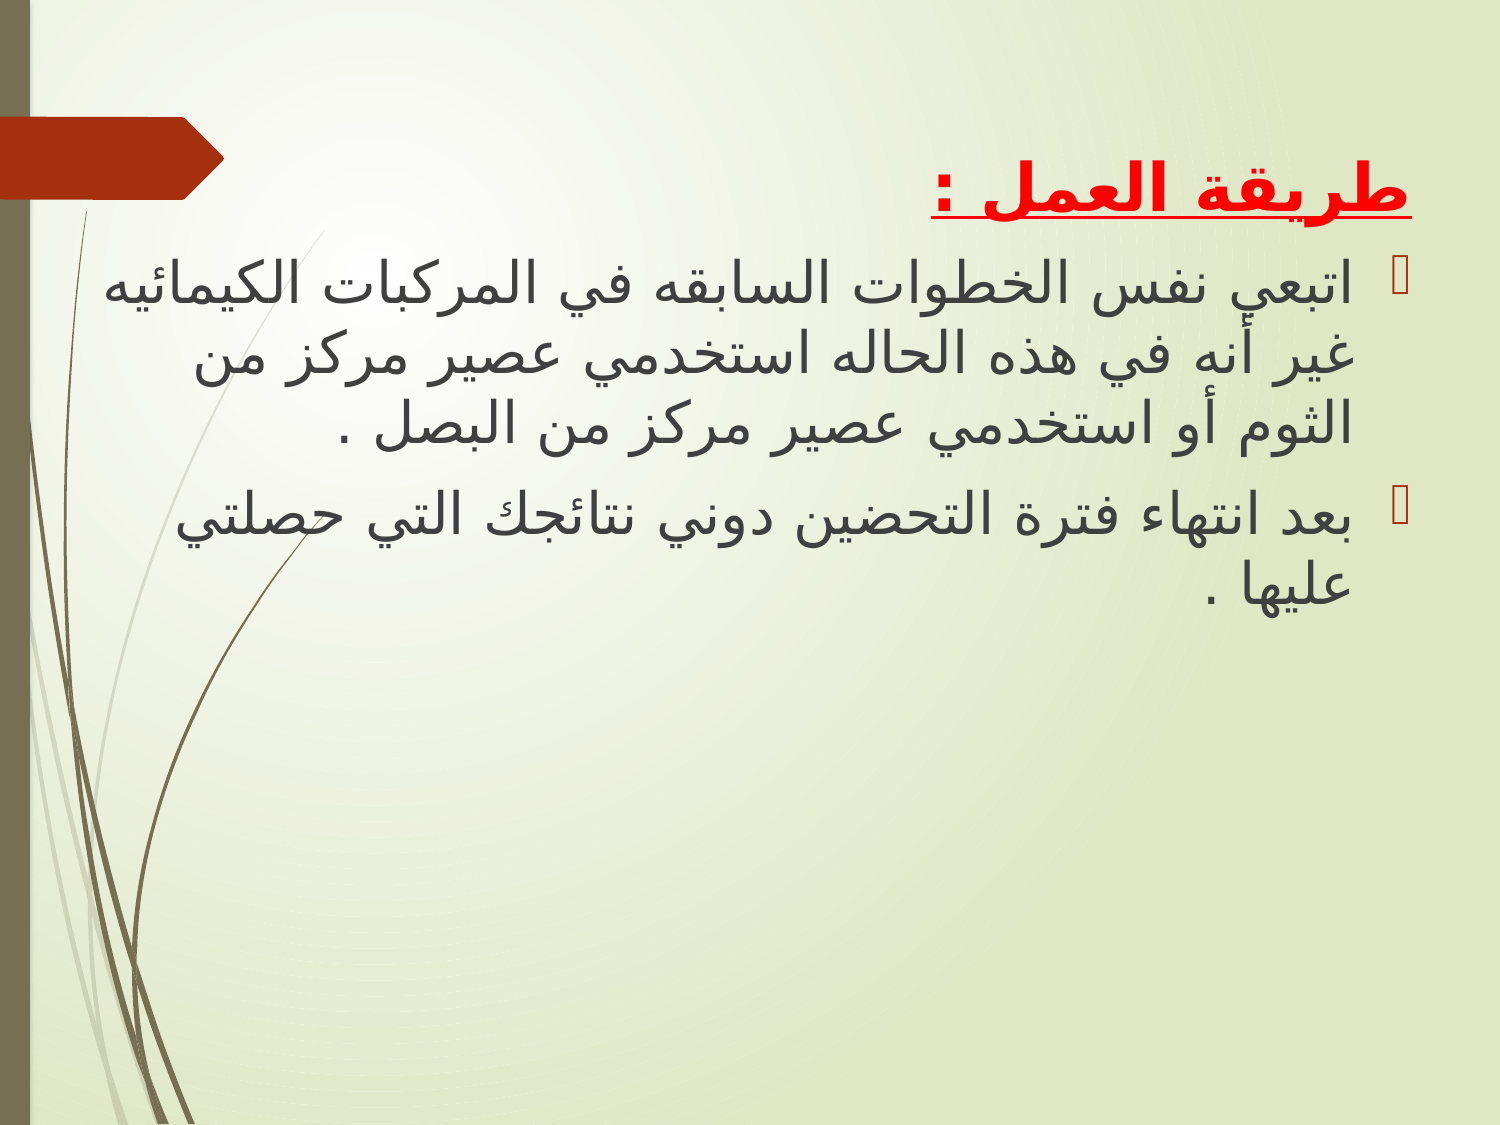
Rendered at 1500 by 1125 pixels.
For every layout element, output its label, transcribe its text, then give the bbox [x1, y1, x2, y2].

list طريقة العمل : اتبعي نفس الخطوات السابقه في المركبات الكيمائيه غير أنه في هذه الحاله استخدمي عصير مركز من الثوم أو استخدمي عصير مركز من البصل . بعد انتهاء فترة التحضين دوني نتائجك التي حصلتي عليها . [76, 137, 1427, 880]
